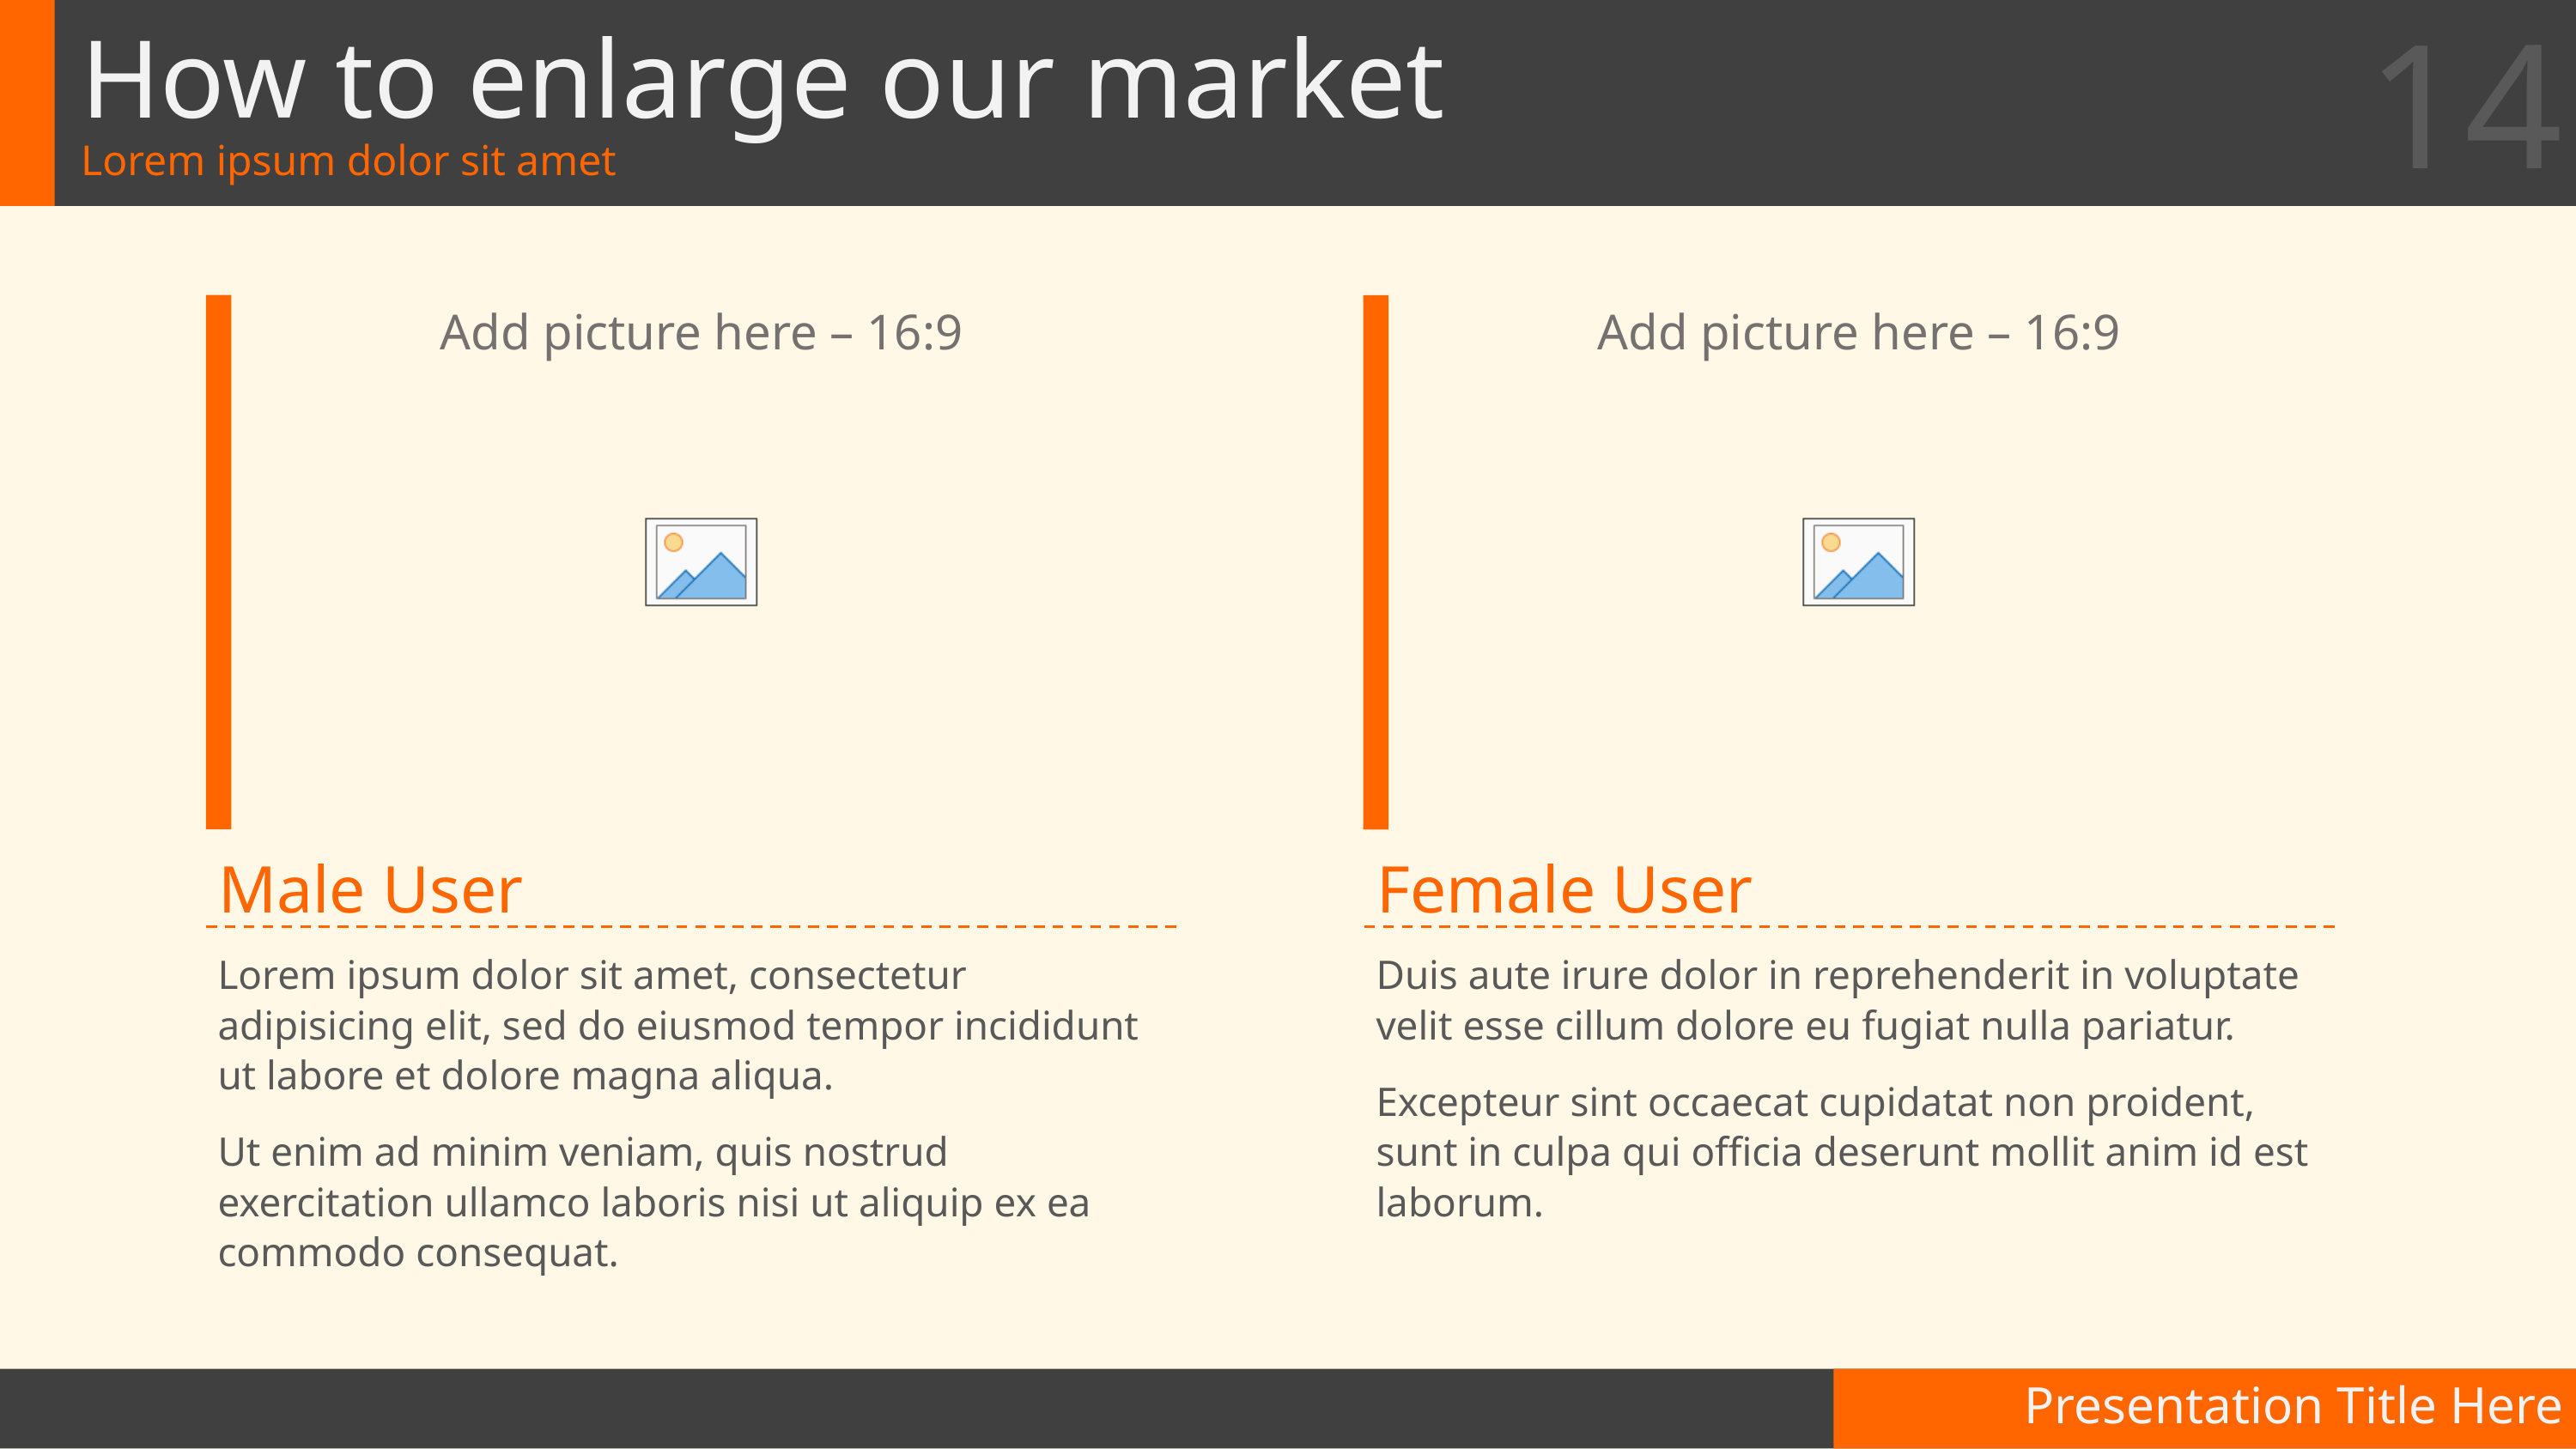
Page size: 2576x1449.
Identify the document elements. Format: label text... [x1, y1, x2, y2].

title How to enlarge our market [68, 18, 1996, 127]
list Female User [1364, 844, 2336, 934]
subtitle Lorem ipsum dolor sit amet [68, 127, 2555, 191]
slide_number 14 [1996, 0, 2576, 227]
footer Presentation Title Here [1706, 1368, 2576, 1446]
picture [1383, 294, 2335, 830]
list Male User [206, 844, 1177, 934]
list Duis aute irure dolor in reprehenderit in voluptate velit esse cillum dolore eu fugiat nulla pariatur. Excepteur sint occaecat cupidatat non proident, sunt in culpa qui officia deserunt mollit anim id est laborum. [1363, 941, 2336, 1298]
list Lorem ipsum dolor sit amet, consectetur adipisicing elit, sed do eiusmod tempor incididunt ut labore et dolore magna aliqua. Ut enim ad minim veniam, quis nostrud exercitation ullamco laboris nisi ut aliquip ex ea commodo consequat. [204, 941, 1178, 1298]
picture [227, 294, 1177, 830]
